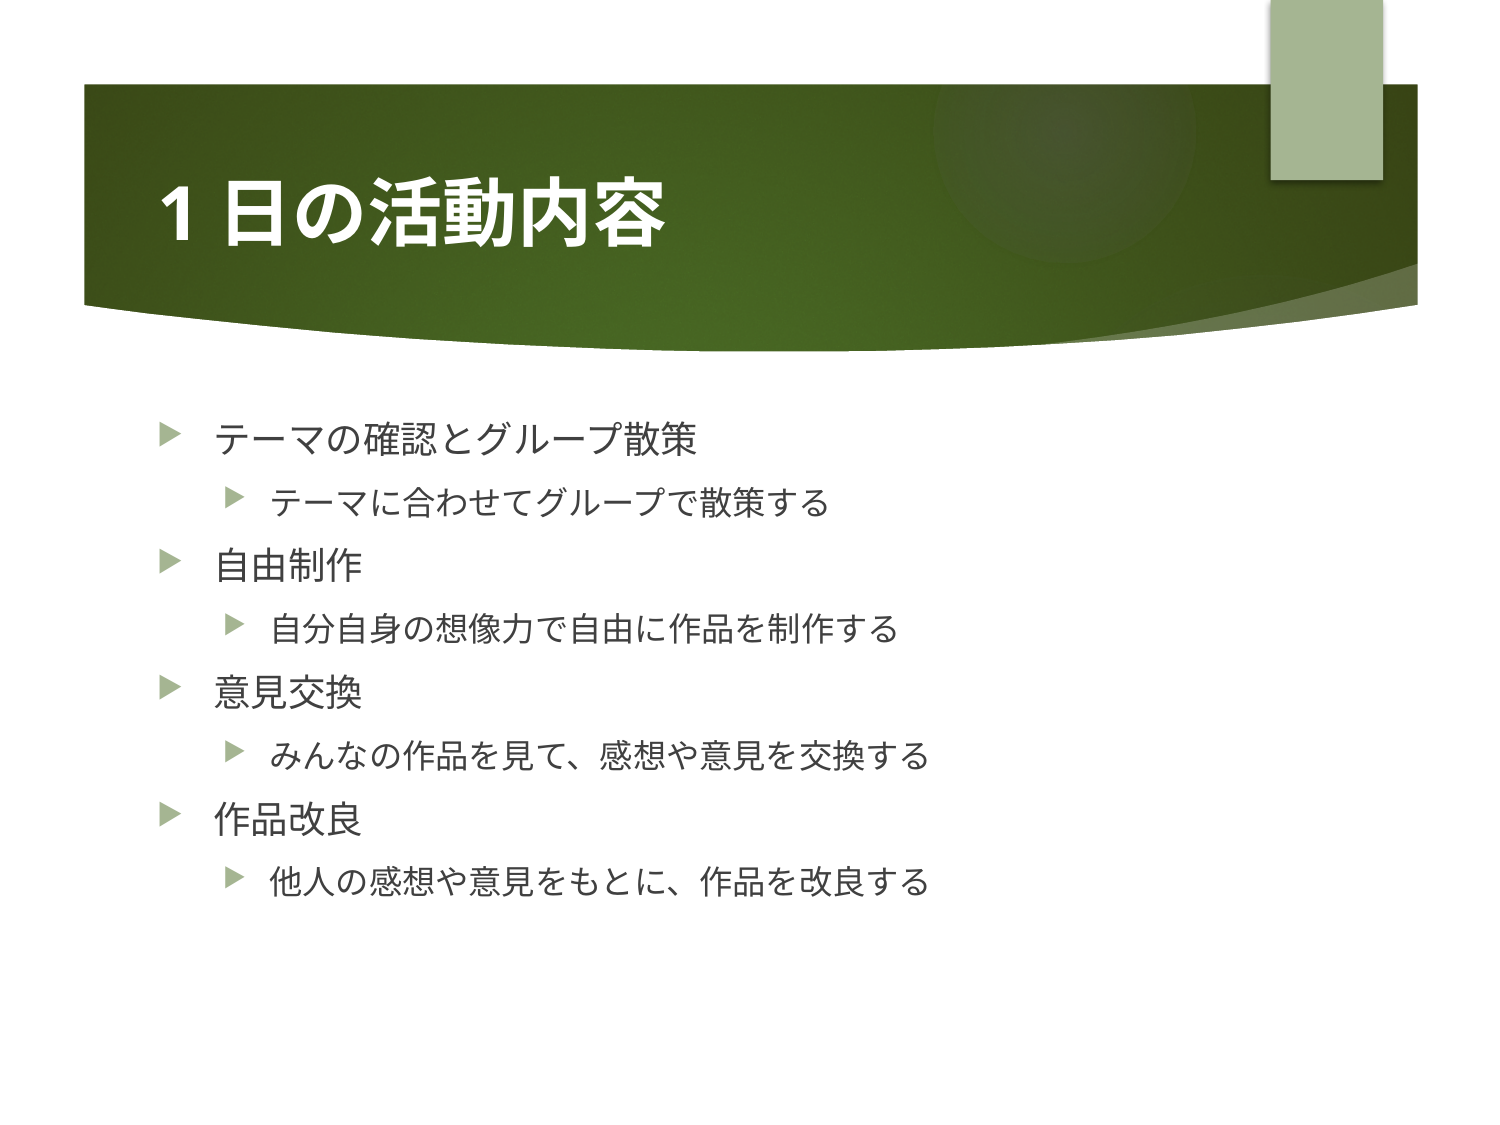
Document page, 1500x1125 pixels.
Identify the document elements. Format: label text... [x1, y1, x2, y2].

list テーマの確認とグループ散策 テーマに合わせてグループで散策する 自由制作 自分自身の想像力で自由に作品を制作する 意見交換 みんなの作品を見て、感想や意見を交換する 作品改良 他人の感想や意見をもとに、作品を改良する [141, 408, 1183, 988]
title 1日の活動内容 [142, 152, 1183, 269]
